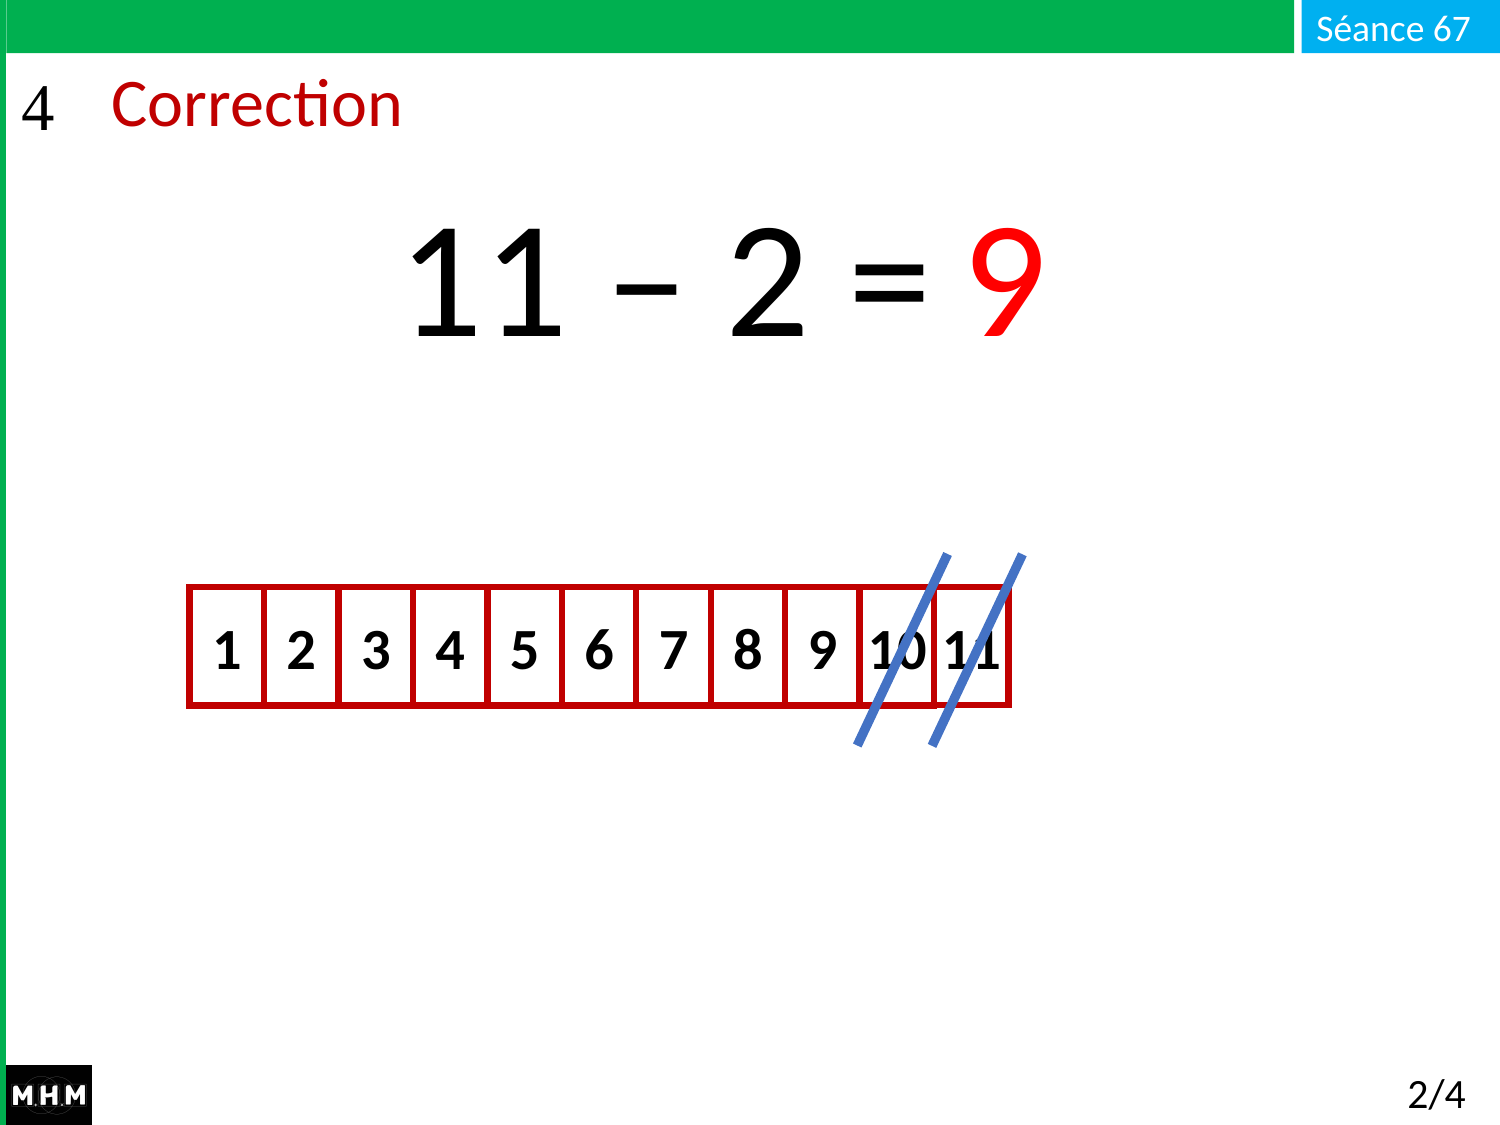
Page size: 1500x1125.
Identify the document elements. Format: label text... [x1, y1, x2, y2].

picture [6, 1065, 92, 1125]
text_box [857, 553, 948, 746]
text_box 11 – 2 = … [384, 162, 947, 377]
text_box 9 [947, 162, 1161, 377]
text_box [189, 586, 857, 706]
title Correction [96, 60, 1391, 150]
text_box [948, 554, 1023, 746]
list 2/4 [1373, 1064, 1500, 1125]
